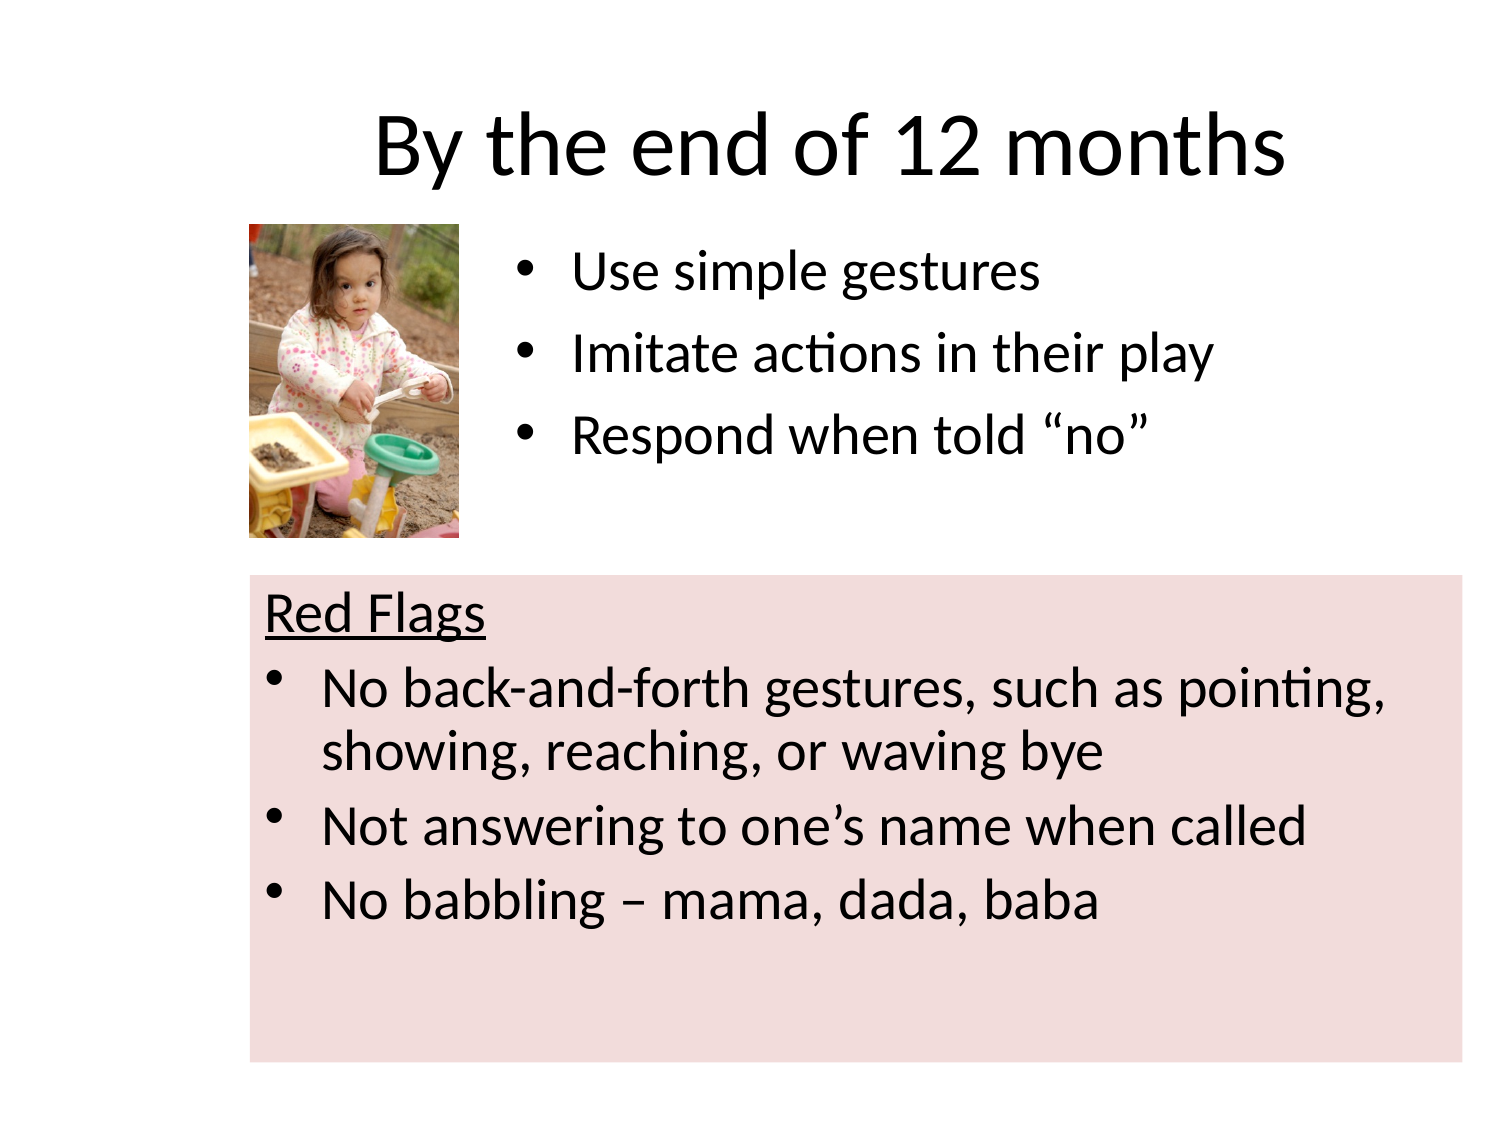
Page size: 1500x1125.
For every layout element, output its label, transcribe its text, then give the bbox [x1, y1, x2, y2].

picture [249, 224, 459, 538]
text_box Red Flags No back-and-forth gestures, such as pointing, showing, reaching, or waving bye Not answering to one’s name when called No babbling – mama, dada, baba [249, 575, 1463, 1063]
list Use simple gestures Imitate actions in their play Respond when told “no” [500, 224, 1450, 563]
title By the end of 12 months [237, 45, 1425, 233]
